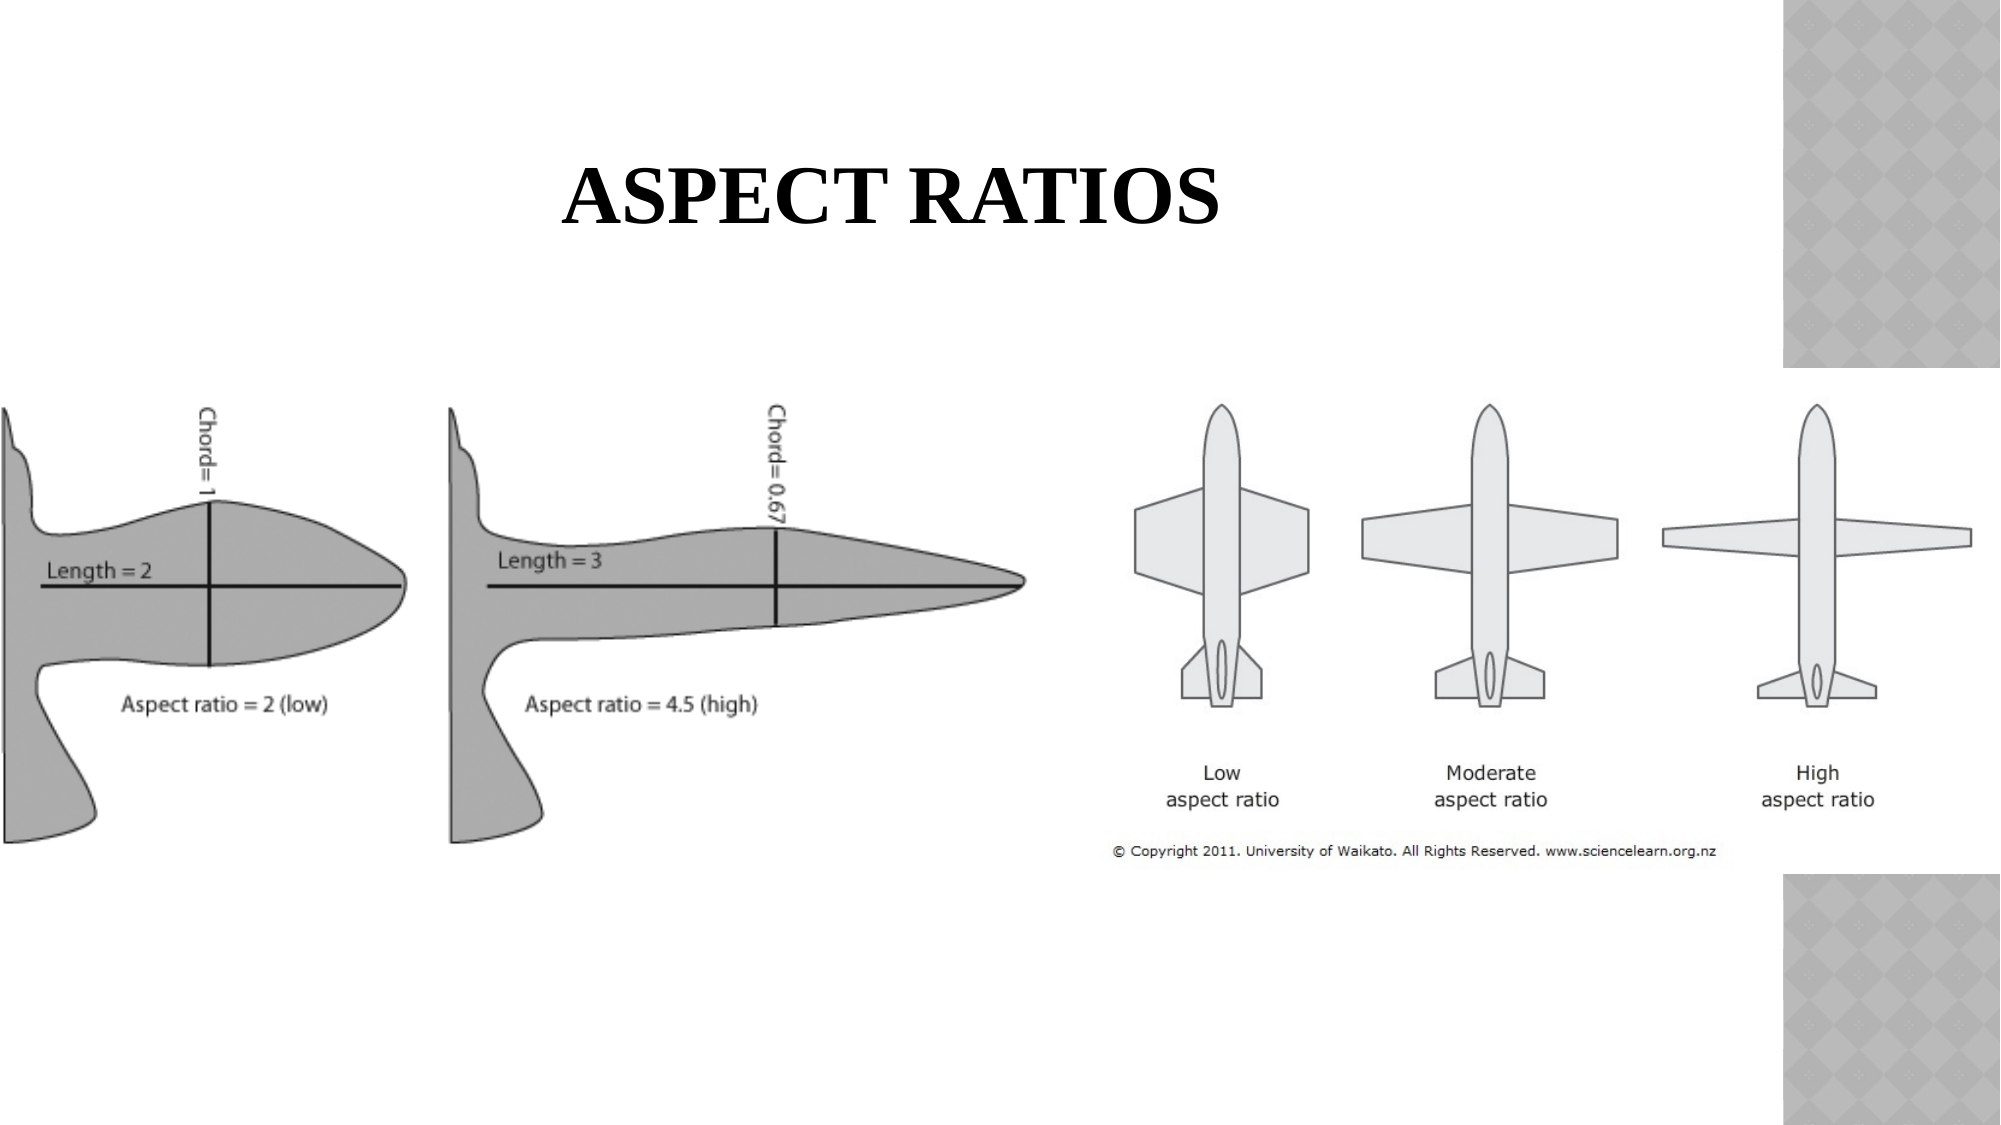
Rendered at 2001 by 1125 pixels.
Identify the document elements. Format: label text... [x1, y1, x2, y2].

picture [1097, 368, 2000, 874]
title Aspect ratios [99, 52, 1684, 240]
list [0, 402, 1039, 848]
